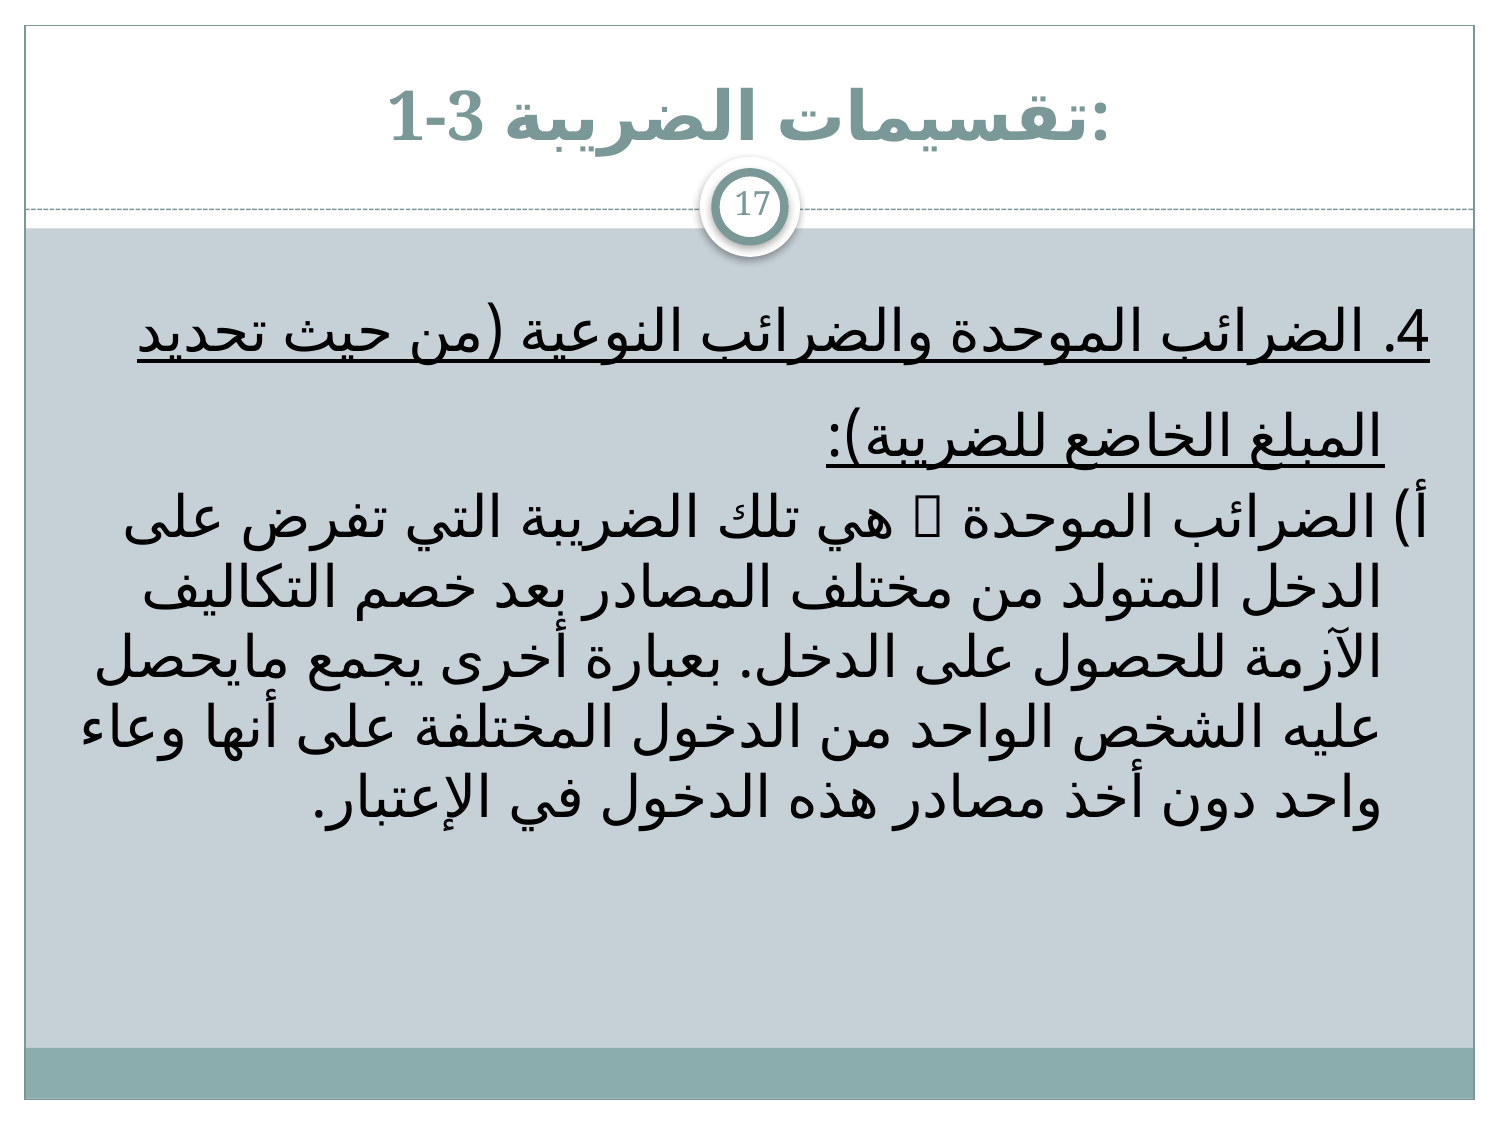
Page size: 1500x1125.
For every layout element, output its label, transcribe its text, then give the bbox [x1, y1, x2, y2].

slide_number 17 [715, 168, 791, 241]
list 4. الضرائب الموحدة والضرائب النوعية (من حيث تحديد المبلغ الخاضع للضريبة): أ) الضرائب الموحدة  هي تلك الضريبة التي تفرض على الدخل المتولد من مختلف المصادر بعد خصم التكاليف الآزمة للحصول على الدخل. بعبارة أخرى يجمع مايحصل عليه الشخص الواحد من الدخول المختلفة على أنها وعاء واحد دون أخذ مصادر هذه الدخول في الإعتبار. [49, 250, 1445, 1001]
title 1-3 تقسيمات الضريبة: [49, 37, 1450, 162]
